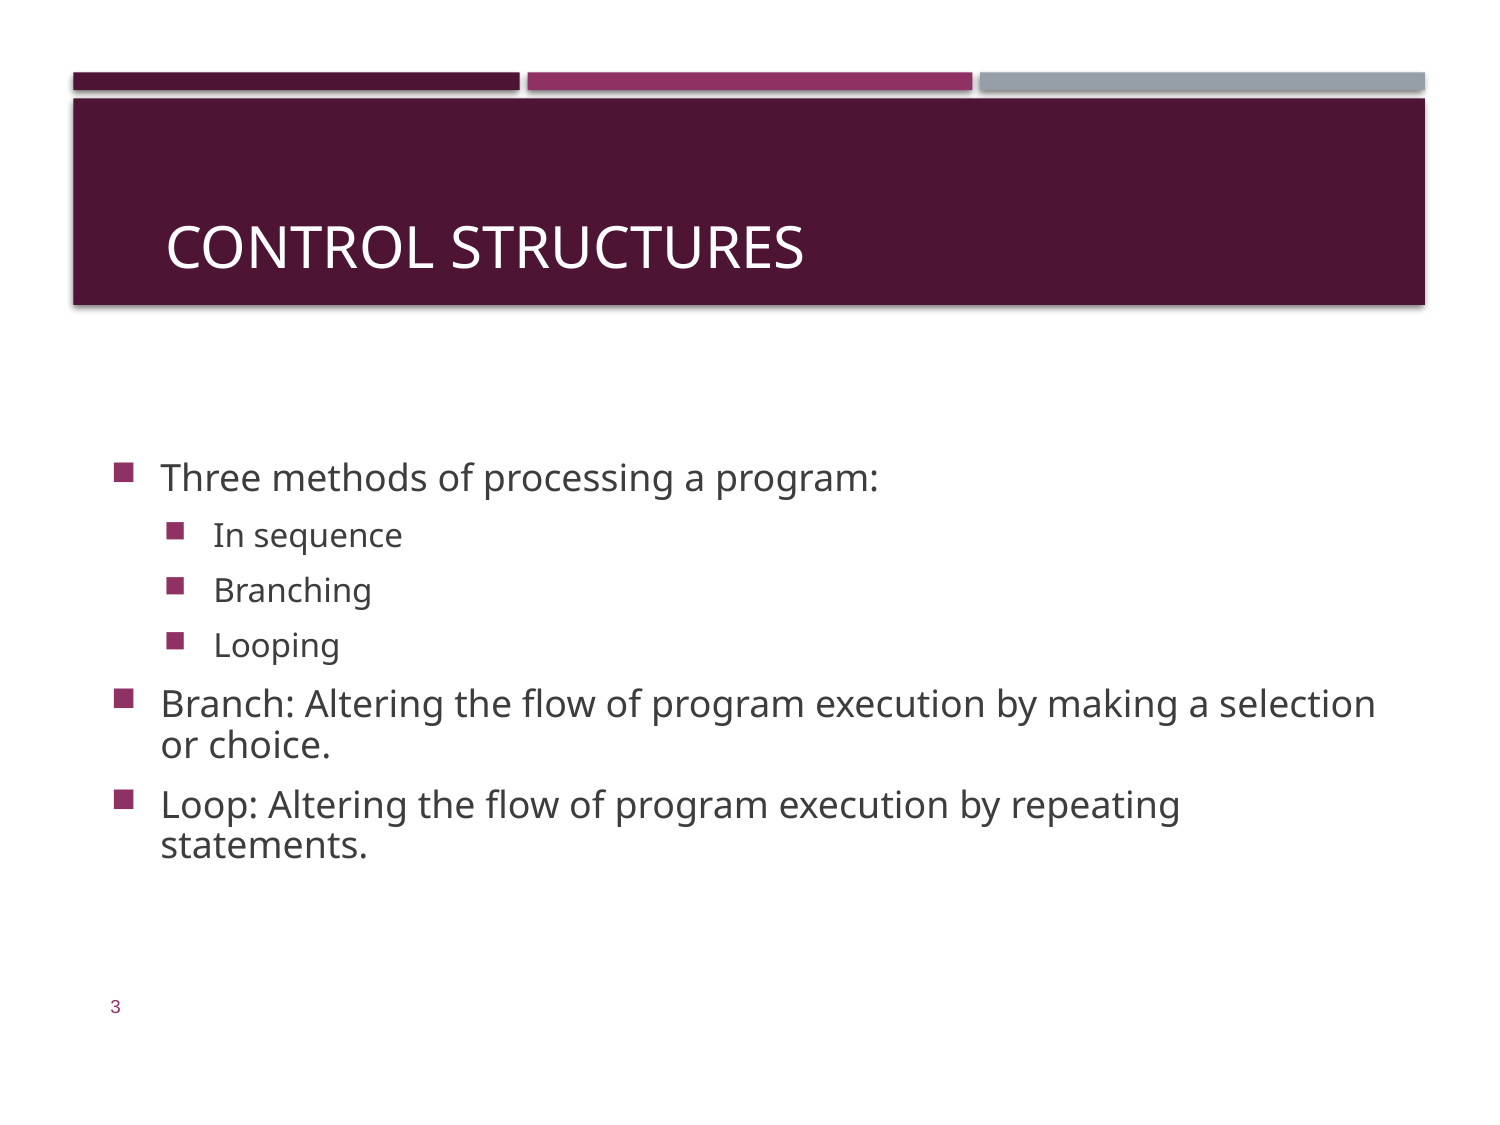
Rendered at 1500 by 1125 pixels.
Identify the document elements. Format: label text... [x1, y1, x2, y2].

title Control Structures [150, 99, 1425, 288]
list Three methods of processing a program: In sequence Branching Looping Branch: Altering the flow of program execution by making a selection or choice. Loop: Altering the flow of program execution by repeating statements. [95, 365, 1407, 962]
slide_number 3 [95, 976, 895, 1037]
